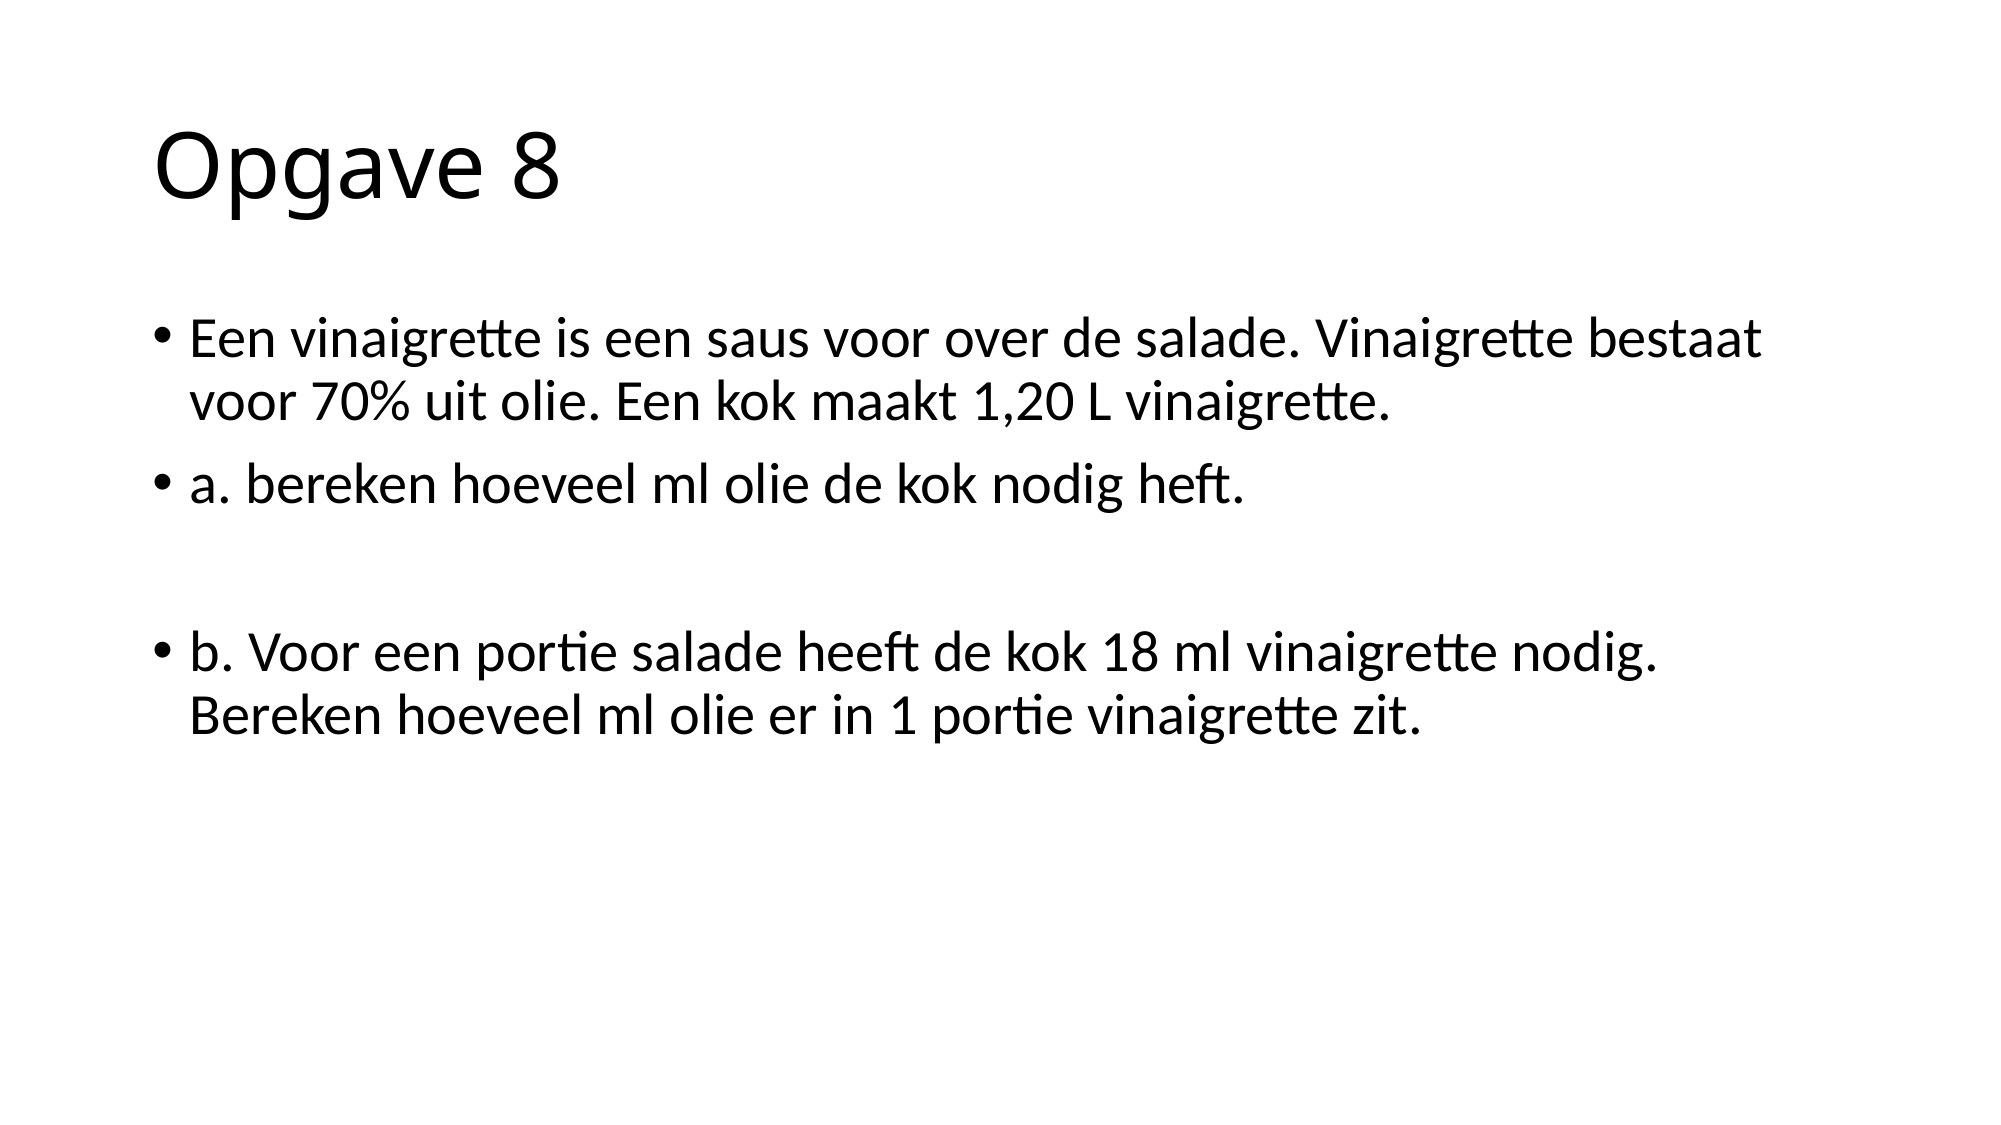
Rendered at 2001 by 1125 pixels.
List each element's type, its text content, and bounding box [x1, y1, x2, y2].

title Opgave 8 [137, 59, 1863, 278]
list Een vinaigrette is een saus voor over de salade. Vinaigrette bestaat voor 70% uit olie. Een kok maakt 1,20 L vinaigrette. a. bereken hoeveel ml olie de kok nodig heft. b. Voor een portie salade heeft de kok 18 ml vinaigrette nodig. Bereken hoeveel ml olie er in 1 portie vinaigrette zit. [137, 299, 1863, 1014]
